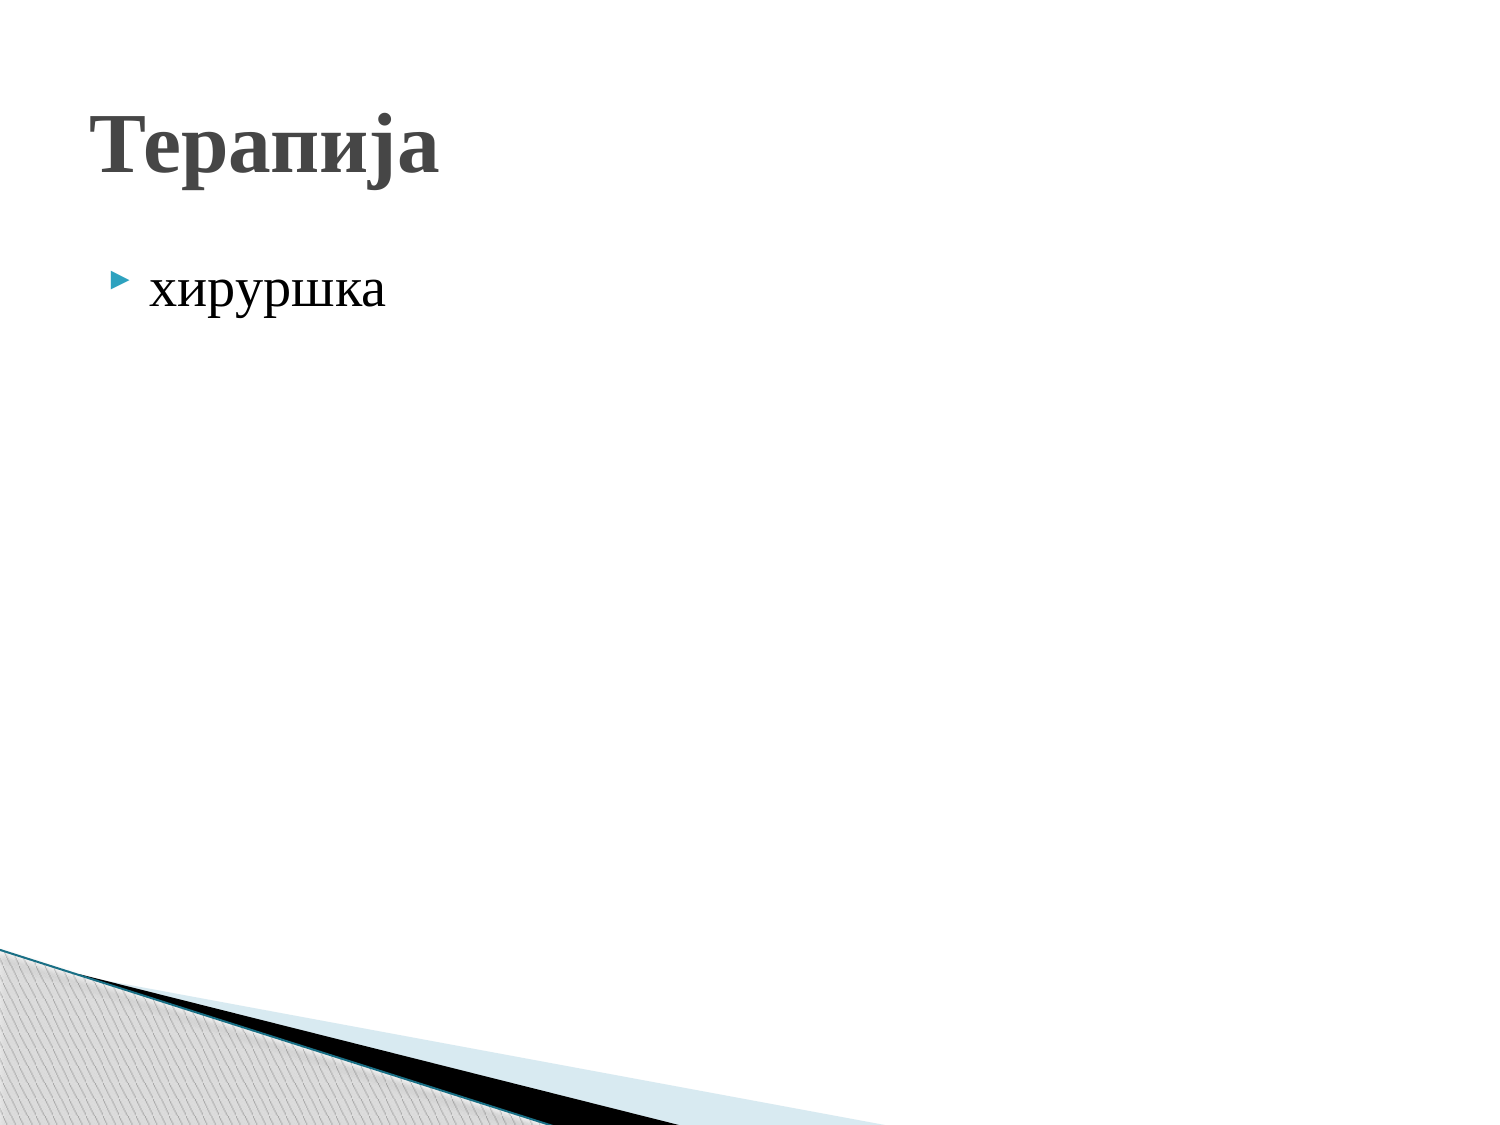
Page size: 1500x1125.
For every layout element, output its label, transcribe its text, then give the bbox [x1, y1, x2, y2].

title Терапија [75, 45, 1425, 233]
list хируршка [75, 243, 1425, 986]
